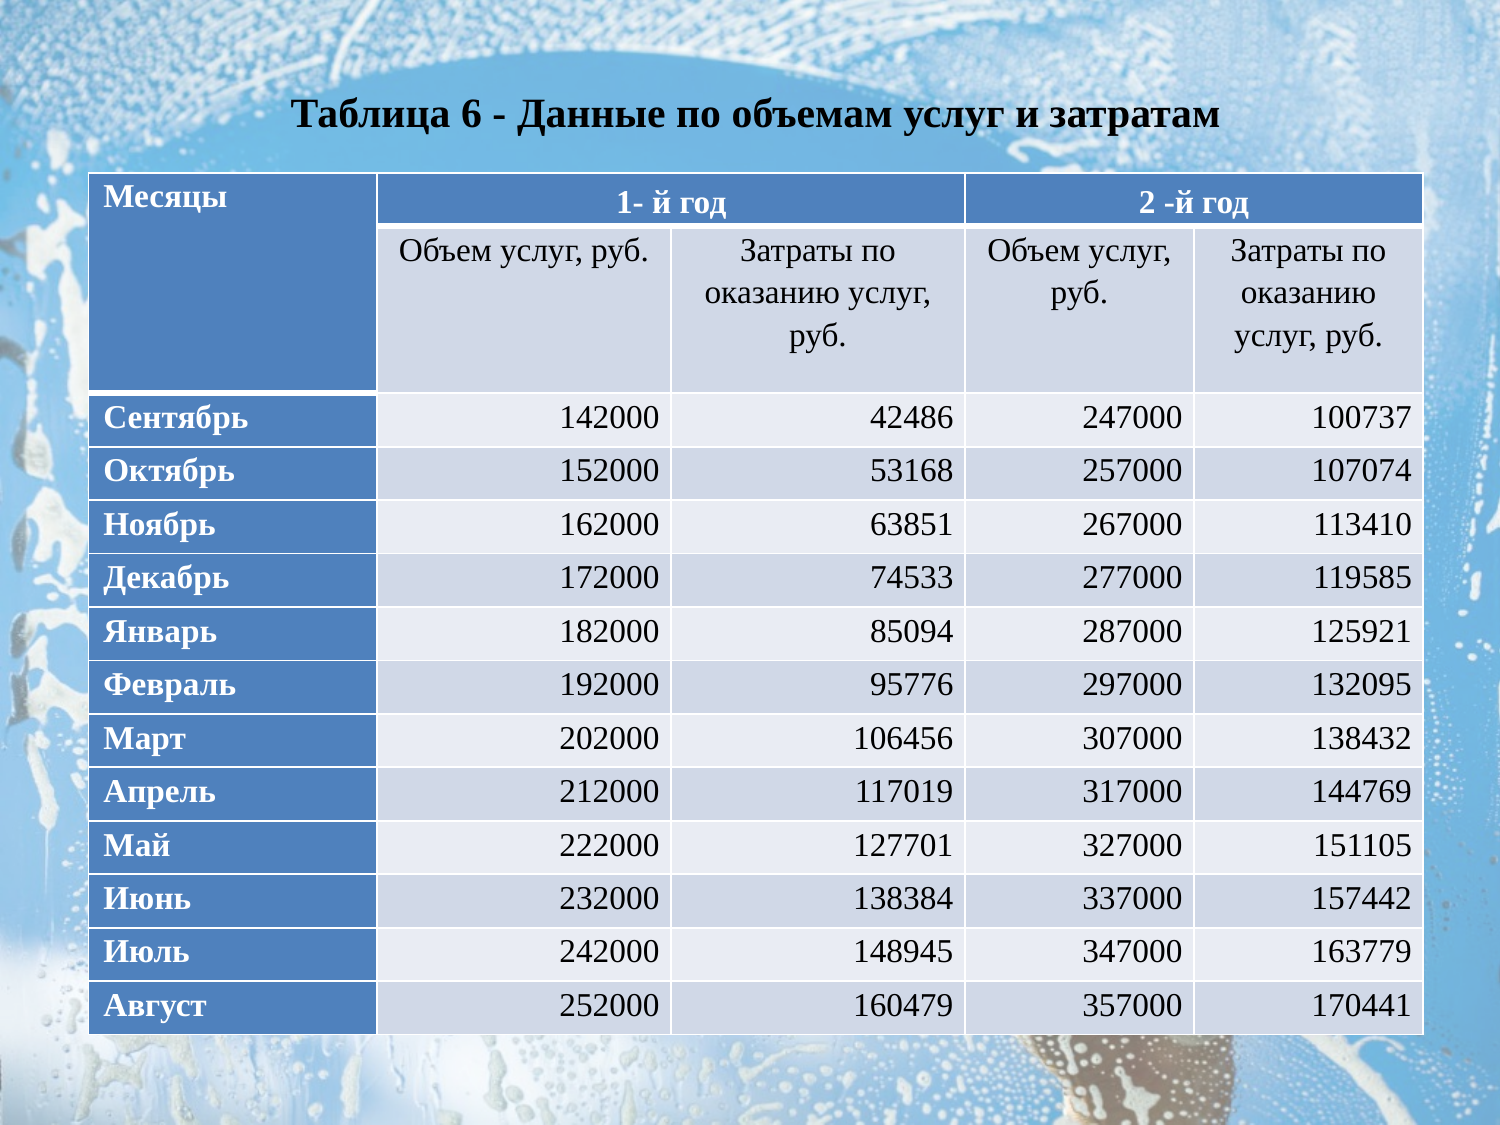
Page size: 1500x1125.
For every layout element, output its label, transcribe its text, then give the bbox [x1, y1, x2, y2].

table_cell Июнь [89, 875, 376, 927]
table_cell 160479 [672, 982, 964, 1034]
table_cell 125921 [1195, 608, 1422, 660]
table_cell 242000 [378, 929, 670, 980]
table_cell 138384 [672, 875, 964, 927]
table_cell 144769 [1195, 768, 1422, 820]
table_cell 163779 [1195, 929, 1422, 980]
table_header 1- й год [378, 174, 964, 223]
table_cell 42486 [672, 394, 964, 446]
table_cell 267000 [966, 501, 1193, 553]
table_cell Ноябрь [89, 501, 376, 553]
table_cell 106456 [672, 715, 964, 766]
table_cell Май [89, 822, 376, 873]
table_cell 100737 [1195, 394, 1422, 446]
table_cell Февраль [89, 661, 376, 713]
text_box Таблица 6 - Данные по объемам услуг и затратам [147, 78, 1365, 143]
table_cell 85094 [672, 608, 964, 660]
table_cell 287000 [966, 608, 1193, 660]
table_cell 327000 [966, 822, 1193, 873]
table_cell 182000 [378, 608, 670, 660]
table_cell 74533 [672, 554, 964, 606]
table_cell 127701 [672, 822, 964, 873]
table_cell 222000 [378, 822, 670, 873]
table_cell Затраты по оказанию услуг, руб. [1195, 229, 1422, 392]
table_cell 119585 [1195, 554, 1422, 606]
table_cell 162000 [378, 501, 670, 553]
table_cell 138432 [1195, 715, 1422, 766]
table_cell Август [89, 982, 376, 1034]
table_cell 337000 [966, 875, 1193, 927]
table_cell Апрель [89, 768, 376, 820]
table_cell 117019 [672, 768, 964, 820]
table_header Месяцы [89, 174, 376, 390]
table_cell 232000 [378, 875, 670, 927]
table_cell 257000 [966, 448, 1193, 499]
table_cell 297000 [966, 661, 1193, 713]
table_cell Объем услуг, руб. [966, 229, 1193, 392]
table_cell 252000 [378, 982, 670, 1034]
table_cell 63851 [672, 501, 964, 553]
table_cell 172000 [378, 554, 670, 606]
table_cell 113410 [1195, 501, 1422, 553]
table_cell 247000 [966, 394, 1193, 446]
table_cell Затраты по оказанию услуг, руб. [672, 229, 964, 392]
table_header 2 -й год [966, 174, 1422, 223]
table_cell 132095 [1195, 661, 1422, 713]
table_cell 53168 [672, 448, 964, 499]
table_cell 357000 [966, 982, 1193, 1034]
table_cell 192000 [378, 661, 670, 713]
table_cell Сентябрь [89, 396, 376, 446]
table_cell Март [89, 715, 376, 766]
table_cell 148945 [672, 929, 964, 980]
table_cell 151105 [1195, 822, 1422, 873]
table_cell 202000 [378, 715, 670, 766]
table_cell 157442 [1195, 875, 1422, 927]
table_cell 95776 [672, 661, 964, 713]
table_cell Июль [89, 929, 376, 980]
table_cell 307000 [966, 715, 1193, 766]
table_cell 170441 [1195, 982, 1422, 1034]
table_cell 277000 [966, 554, 1193, 606]
table_cell 152000 [378, 448, 670, 499]
table_cell Январь [89, 608, 376, 660]
table_cell 142000 [378, 394, 670, 446]
table_cell 317000 [966, 768, 1193, 820]
table_cell 107074 [1195, 448, 1422, 499]
table_cell Объем услуг, руб. [378, 229, 670, 392]
table_cell 212000 [378, 768, 670, 820]
table_cell Октябрь [89, 448, 376, 499]
table_cell 347000 [966, 929, 1193, 980]
table_cell Декабрь [89, 554, 376, 606]
